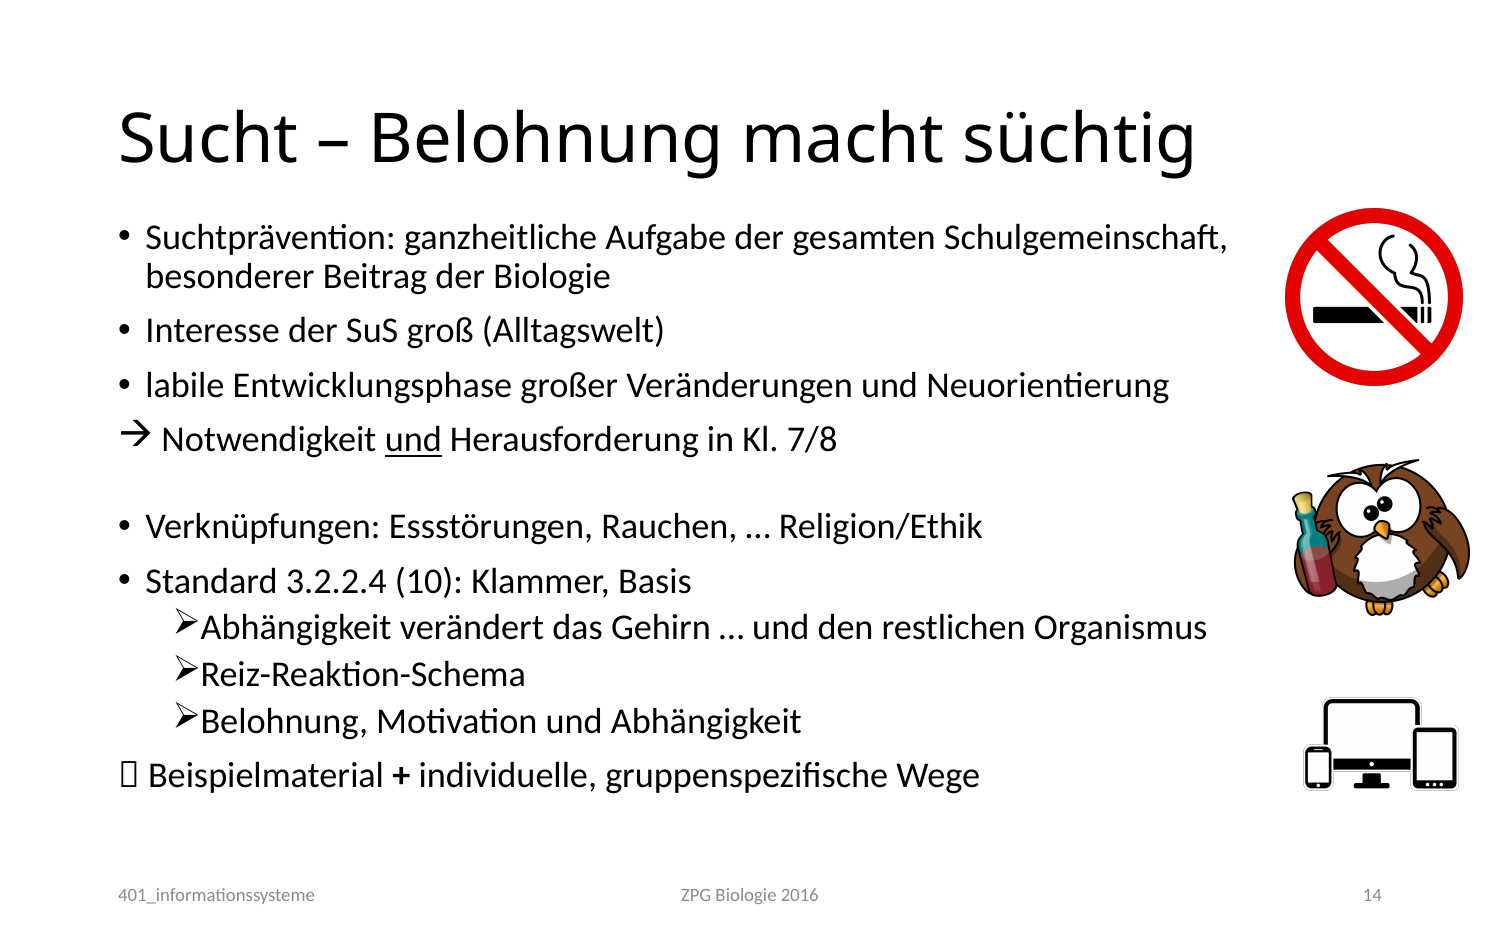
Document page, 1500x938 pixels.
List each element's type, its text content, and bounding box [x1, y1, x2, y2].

slide_number 401_informationssysteme [103, 868, 441, 919]
title Sucht – Belohnung macht süchtig [103, 49, 1397, 210]
footer ZPG Biologie 2016 [496, 868, 1004, 919]
picture [1292, 459, 1470, 616]
list Suchtprävention: ganzheitliche Aufgabe der gesamten Schulgemeinschaft, besonderer Beitrag der Biologie Interesse der SuS groß (Alltagswelt) labile Entwicklungsphase großer Veränderungen und Neuorientierung Notwendigkeit und Herausforderung in Kl. 7/8 Verknüpfungen: Essstörungen, Rauchen, … Religion/Ethik Standard 3.2.2.4 (10): Klammer, Basis Abhängigkeit verändert das Gehirn … und den restlichen Organismus Reiz-Reaktion-Schema Belohnung, Motivation und Abhängigkeit  Beispielmaterial + individuelle, gruppenspezifische Wege [103, 210, 1397, 806]
slide_number 14 [1059, 868, 1397, 919]
picture [1285, 208, 1463, 386]
picture [1292, 689, 1470, 806]
